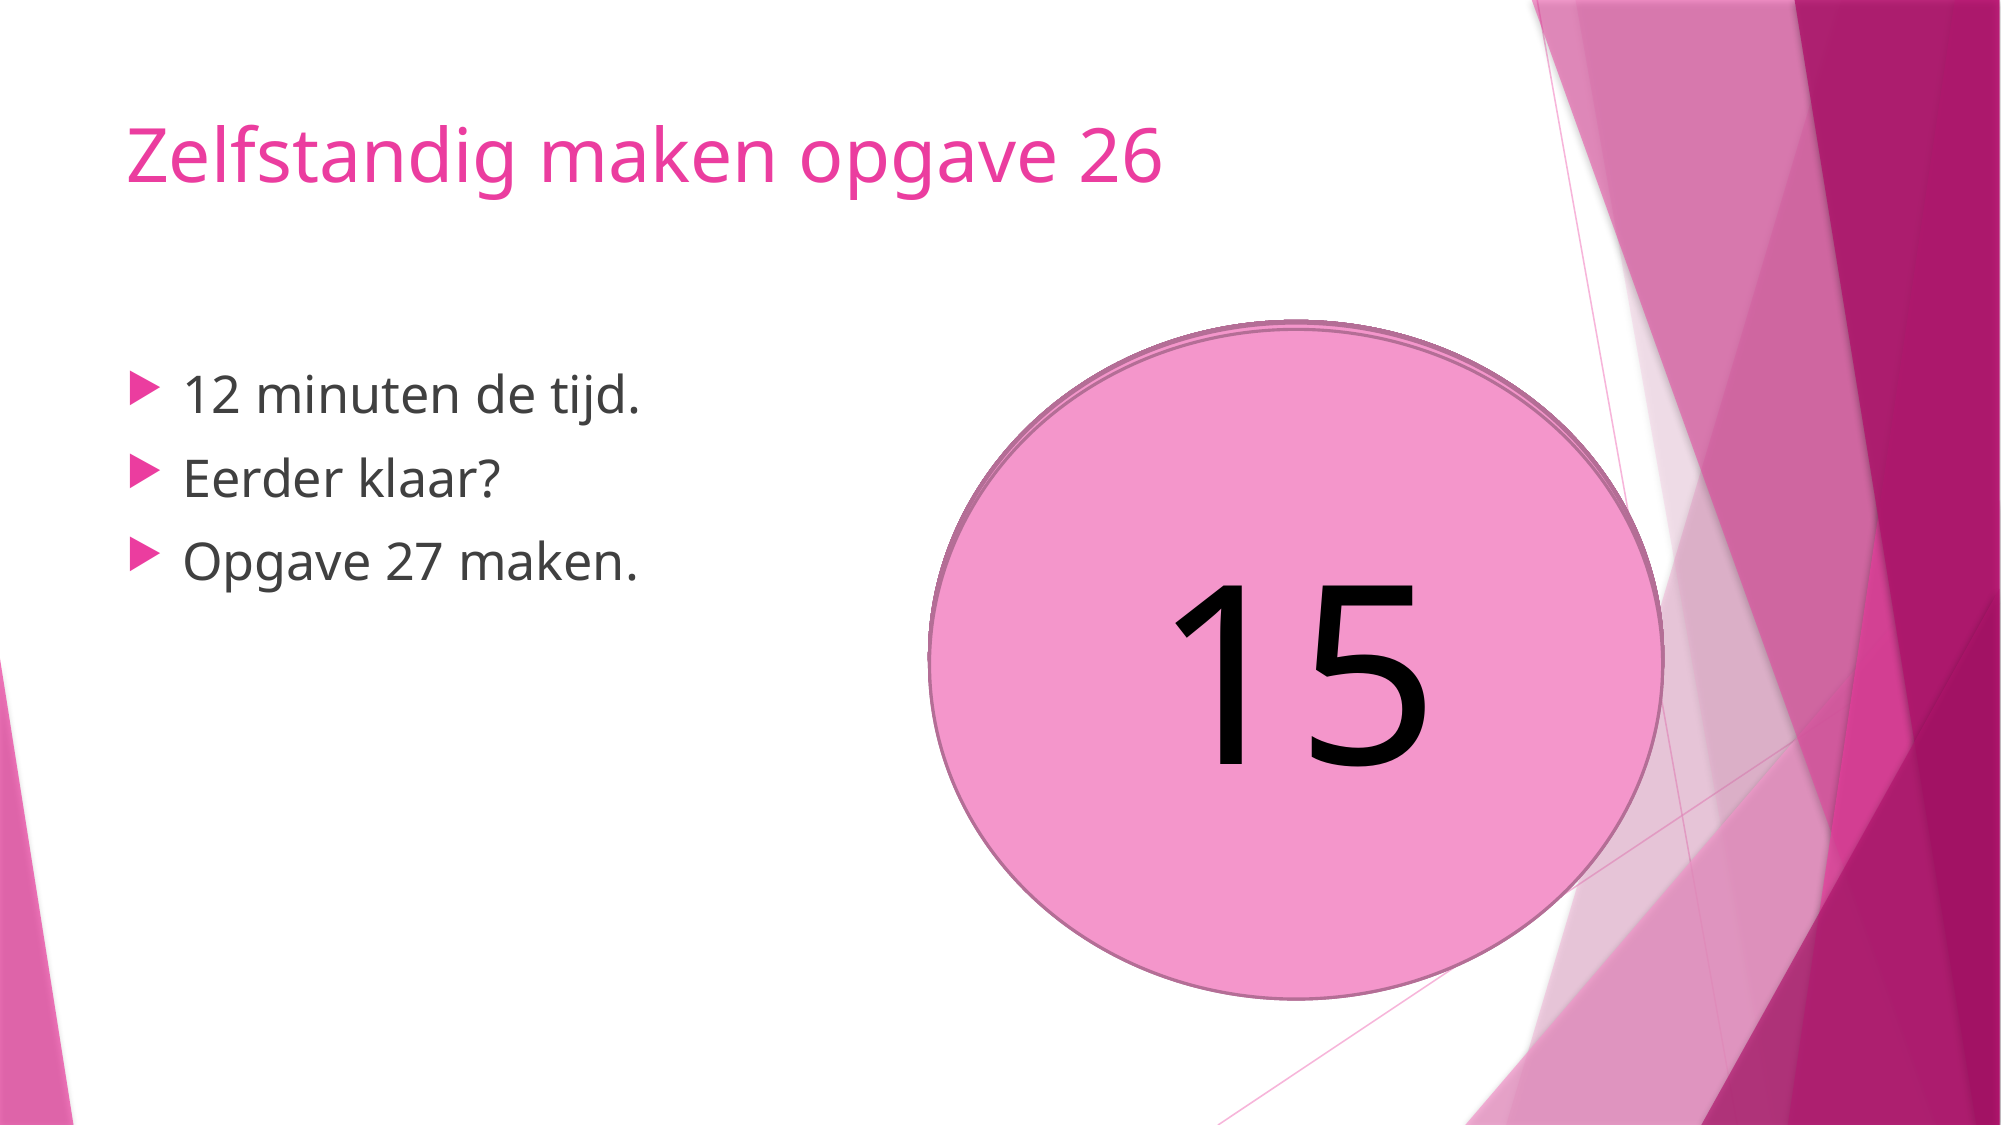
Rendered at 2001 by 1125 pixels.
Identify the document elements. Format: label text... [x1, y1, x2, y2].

list 12 minuten de tijd. Eerder klaar? Opgave 27 maken. [111, 354, 831, 962]
text_box 15 [927, 327, 1665, 1001]
title Zelfstandig maken opgave 26 [111, 99, 1522, 317]
text_box 14 [930, 321, 1662, 621]
